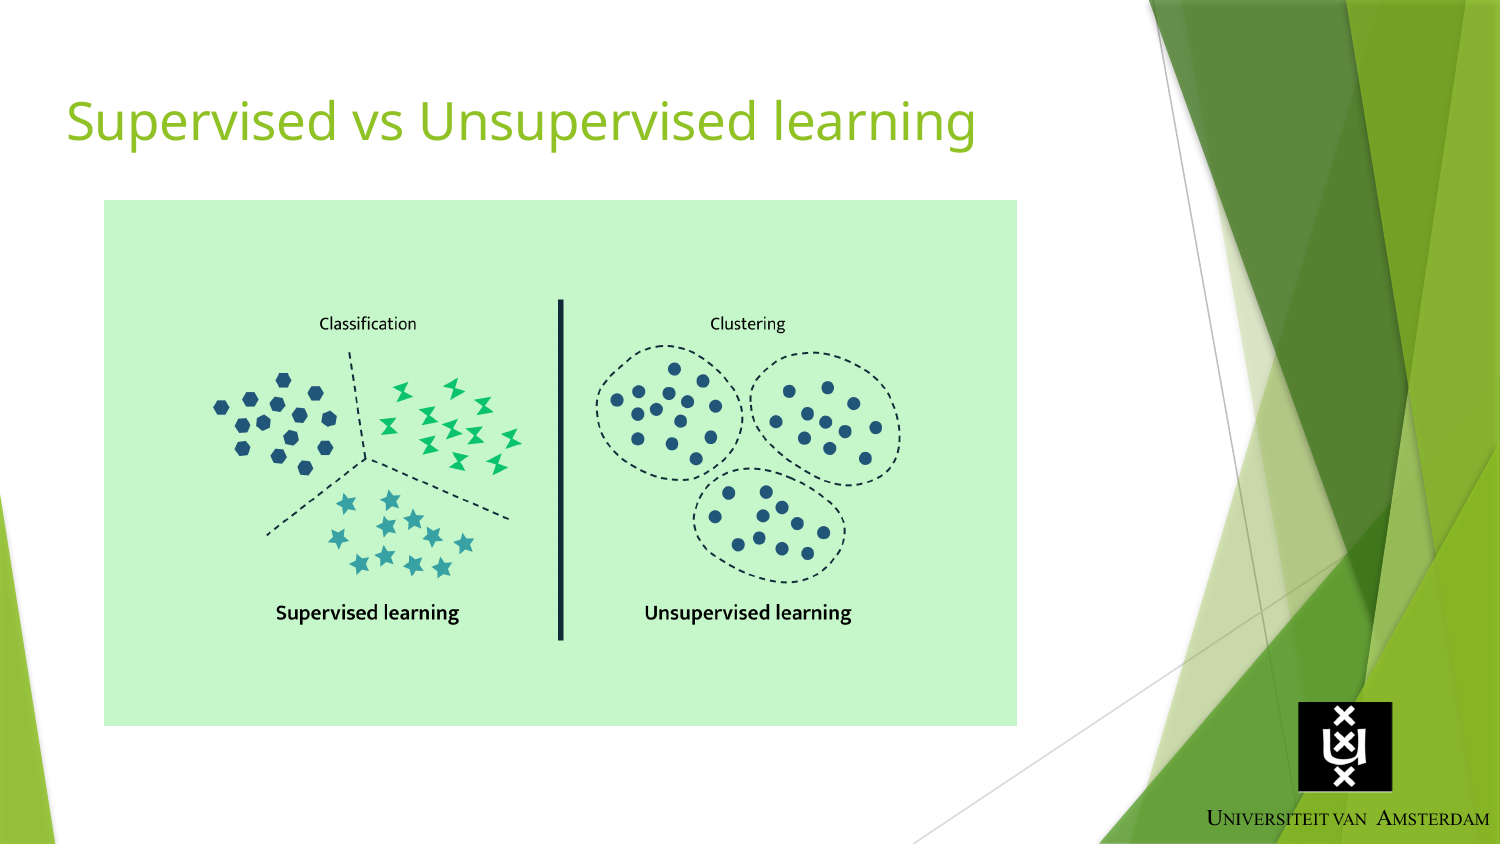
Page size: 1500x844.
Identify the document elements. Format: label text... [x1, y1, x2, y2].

title Supervised vs Unsupervised learning [51, 72, 1449, 167]
picture [1192, 701, 1500, 844]
picture [103, 199, 1017, 726]
